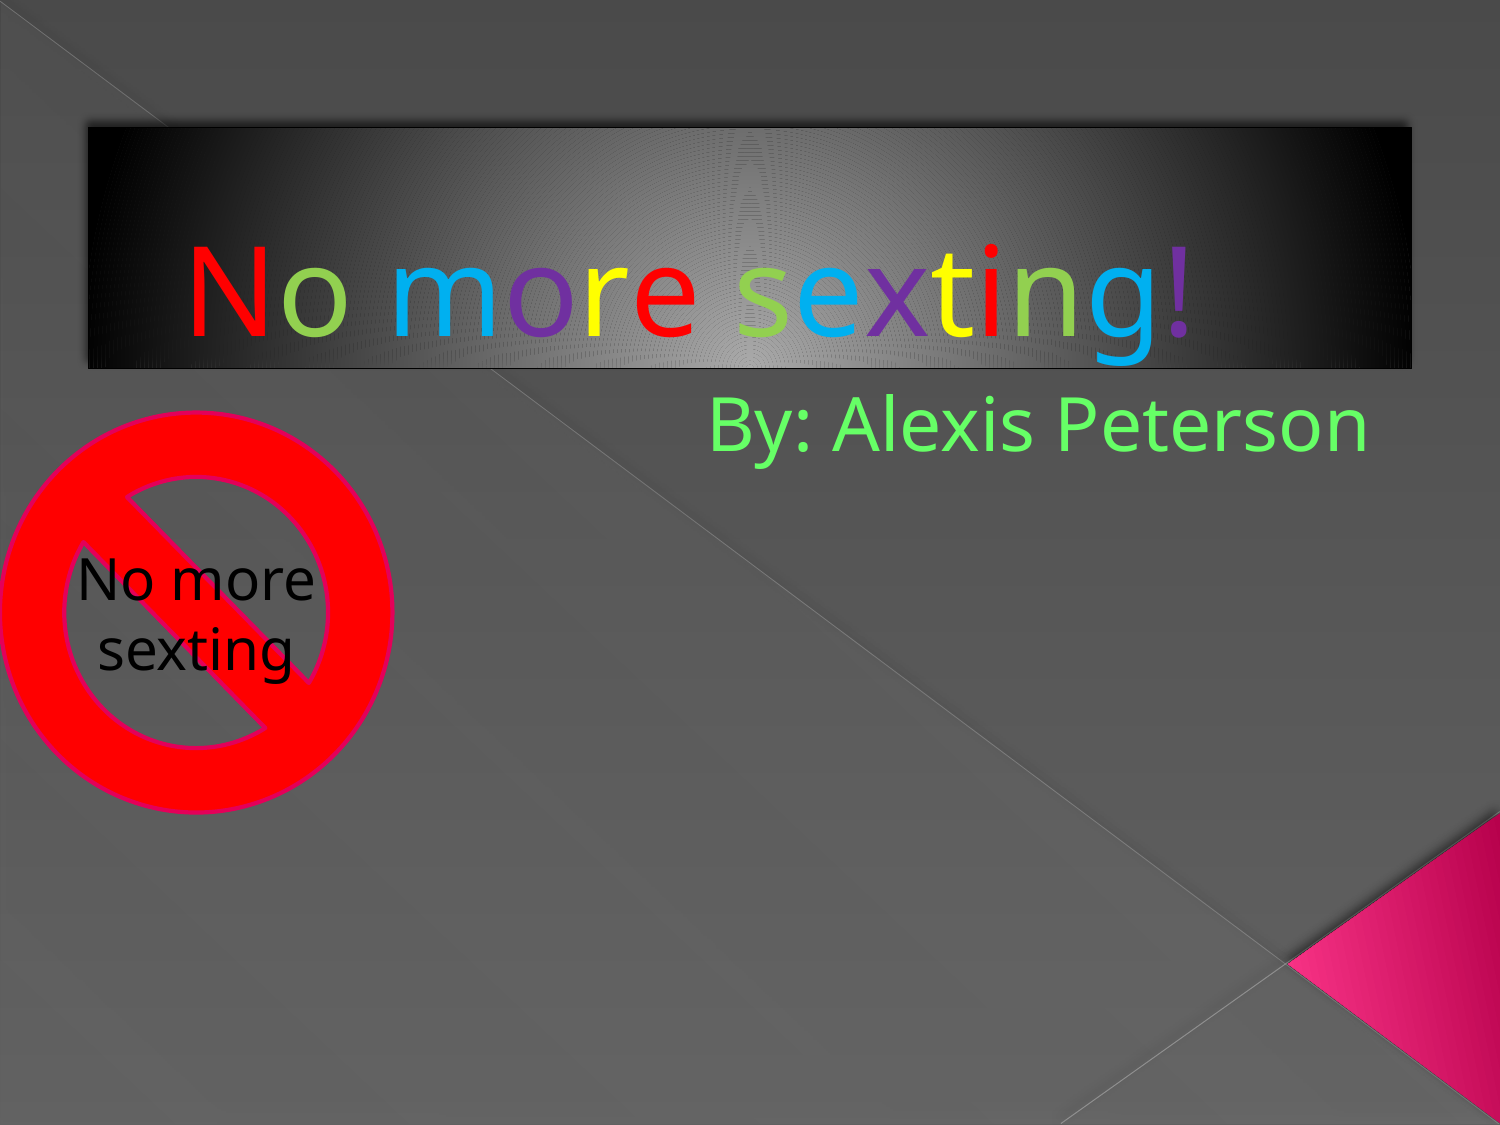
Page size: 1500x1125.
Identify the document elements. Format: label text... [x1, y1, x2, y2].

text_box No more sexting [0, 410, 395, 815]
subtitle By: Alexis Peterson [88, 369, 1412, 657]
title No more sexting! [88, 127, 1412, 369]
